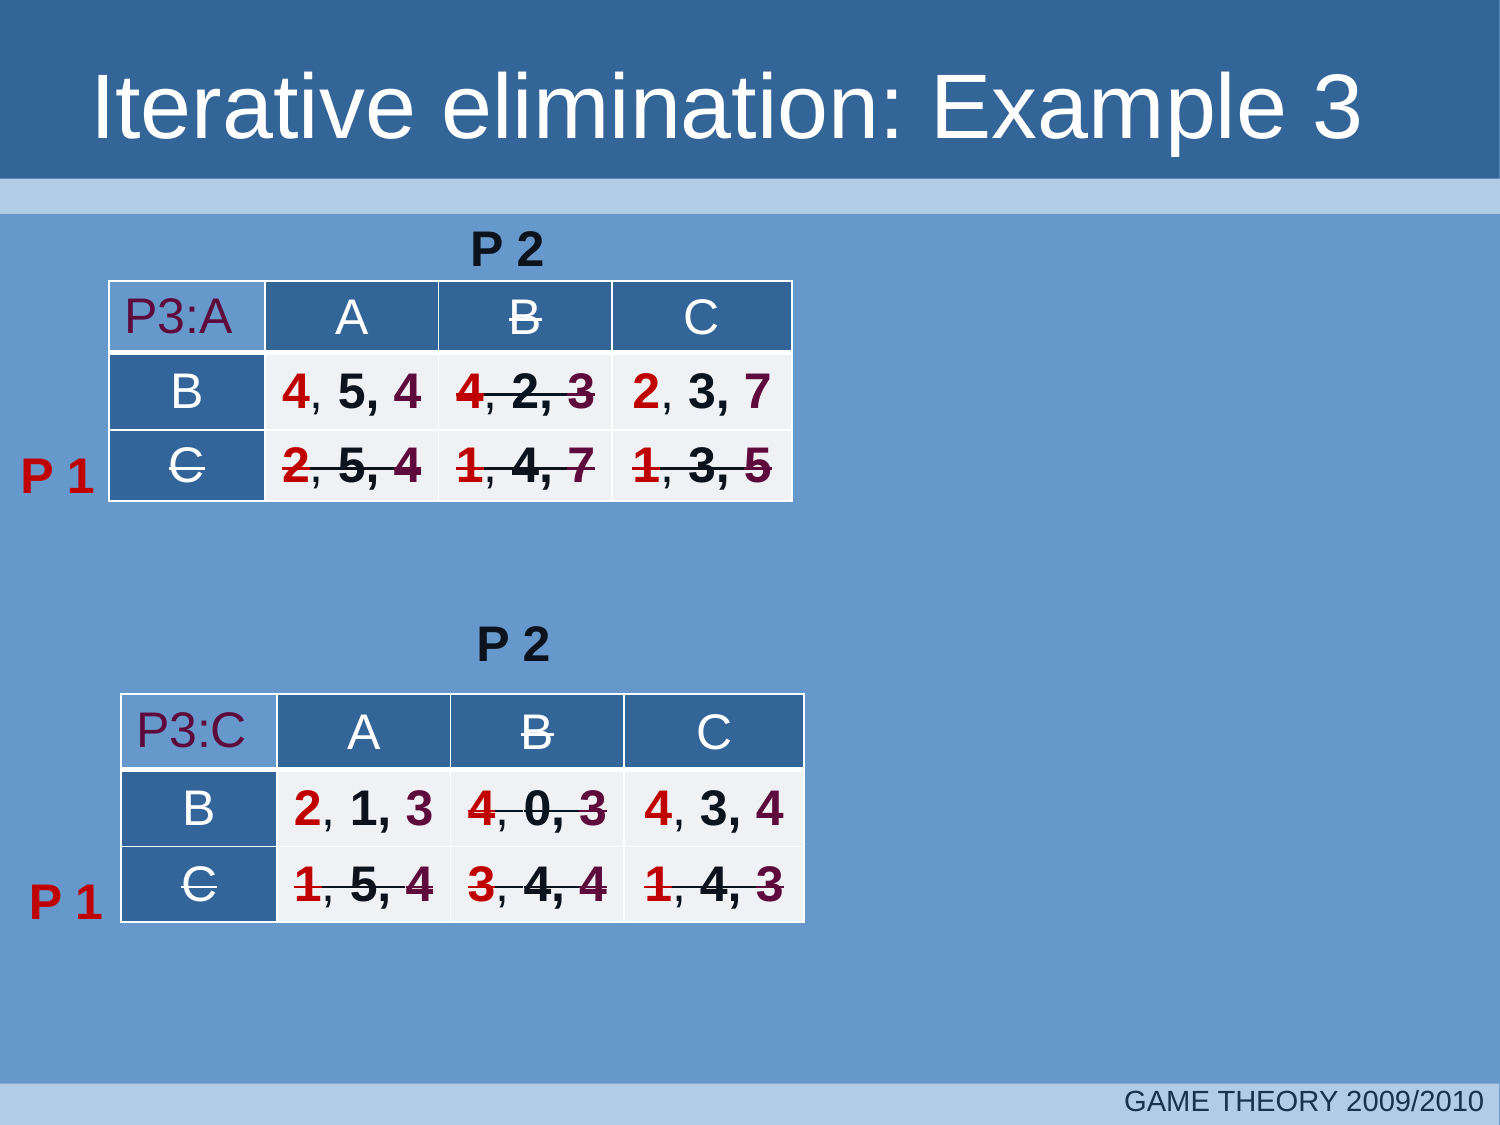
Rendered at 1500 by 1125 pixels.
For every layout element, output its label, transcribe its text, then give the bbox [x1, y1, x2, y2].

text_box GAME THEORY 2009/2010 [1109, 1075, 1500, 1125]
title Iterative elimination: Example 3 [74, 42, 1436, 162]
table_cell 1, 4, 3 [625, 847, 803, 921]
table_cell 1, 5, 4 [278, 847, 450, 921]
table_cell 3, 4, 4 [451, 847, 623, 921]
table_cell 2, 1, 3 [278, 772, 450, 846]
table_header P3:A [110, 282, 264, 350]
table_cell 1, 4, 7 [439, 431, 611, 500]
text_box P 1 [0, 861, 132, 937]
table_cell 4, 3, 4 [625, 772, 803, 846]
table_header C [625, 695, 803, 767]
text_box P 2 [420, 604, 607, 680]
table_header A [266, 282, 438, 350]
text_box P 2 [414, 209, 601, 284]
table_cell C [110, 431, 264, 500]
table_cell B [110, 355, 264, 429]
table_cell 1, 3, 5 [613, 431, 791, 500]
table_cell 4, 5, 4 [266, 355, 438, 429]
table_cell 2, 5, 4 [266, 431, 438, 500]
table_header B [439, 282, 611, 350]
table_header C [613, 282, 791, 350]
table_cell 2, 3, 7 [613, 355, 791, 429]
text_box P 1 [0, 436, 116, 512]
table_cell B [122, 772, 276, 846]
table_header A [278, 695, 450, 767]
table_cell 4, 0, 3 [451, 772, 623, 846]
table_header B [451, 695, 623, 767]
table_cell C [122, 847, 276, 921]
table_header P3:C [122, 695, 276, 767]
table_cell 4, 2, 3 [439, 355, 611, 429]
